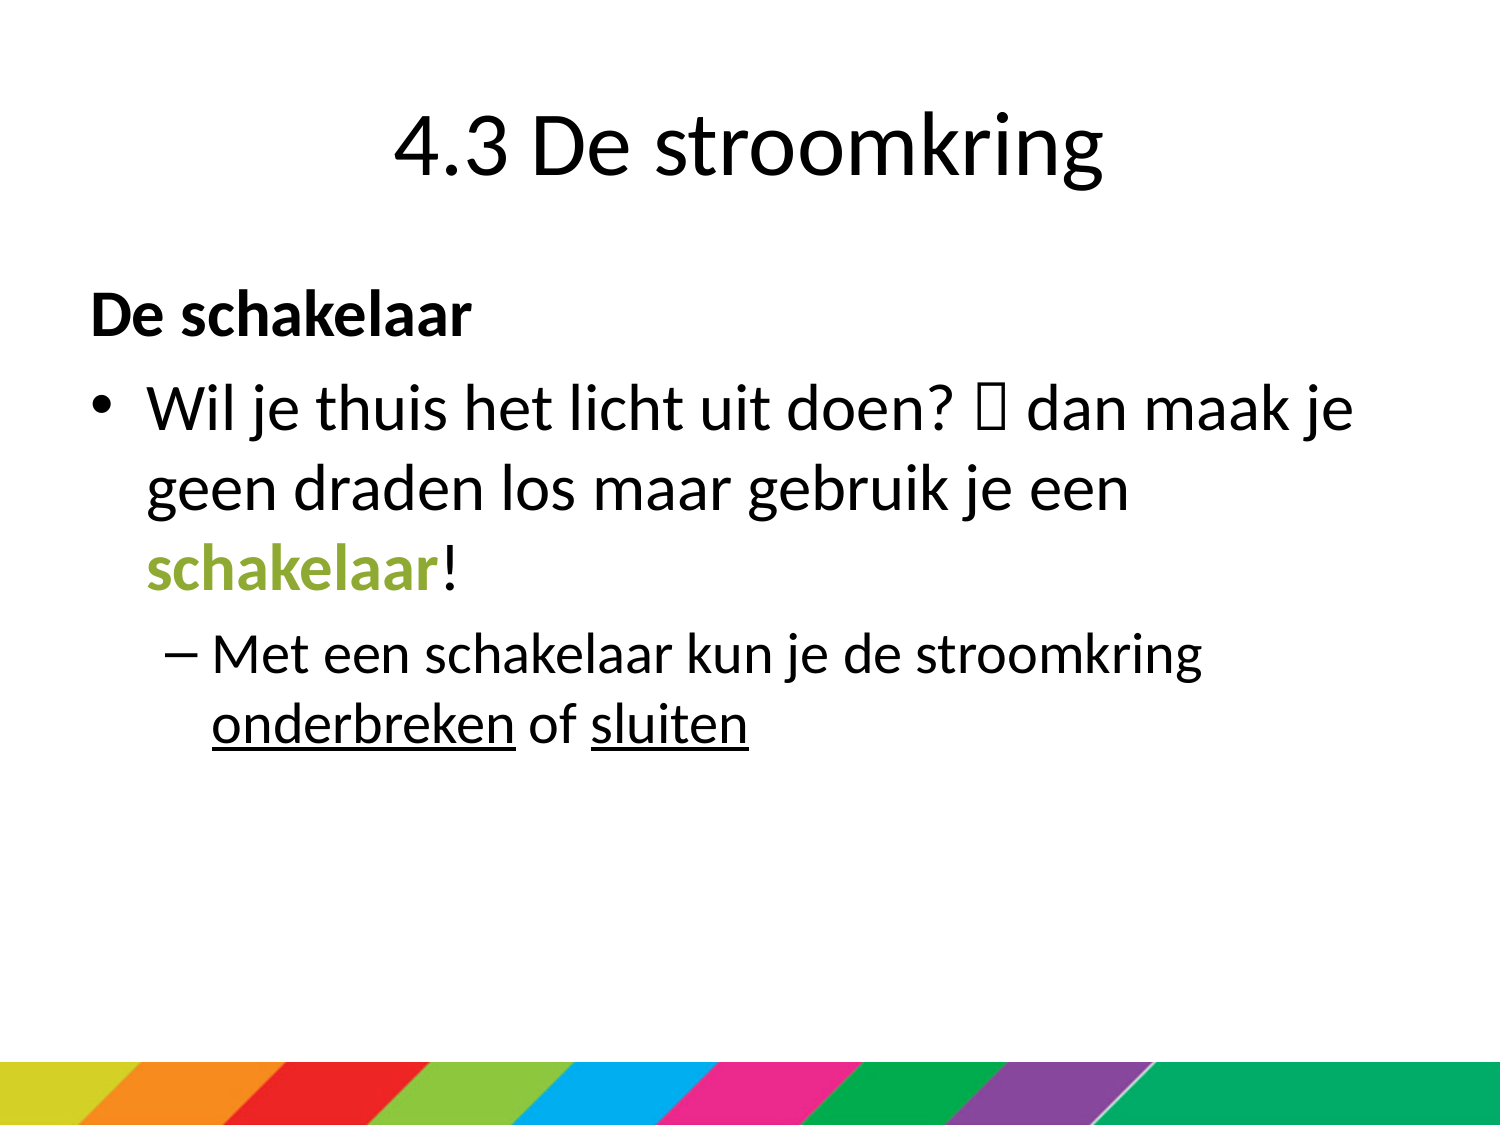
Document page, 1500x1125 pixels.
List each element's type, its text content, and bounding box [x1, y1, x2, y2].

title 4.3 De stroomkring [75, 45, 1425, 233]
list De schakelaar Wil je thuis het licht uit doen?  dan maak je geen draden los maar gebruik je een schakelaar! Met een schakelaar kun je de stroomkring onderbreken of sluiten [75, 262, 1425, 1005]
picture [656, 1062, 1500, 1125]
picture [0, 1062, 574, 1125]
